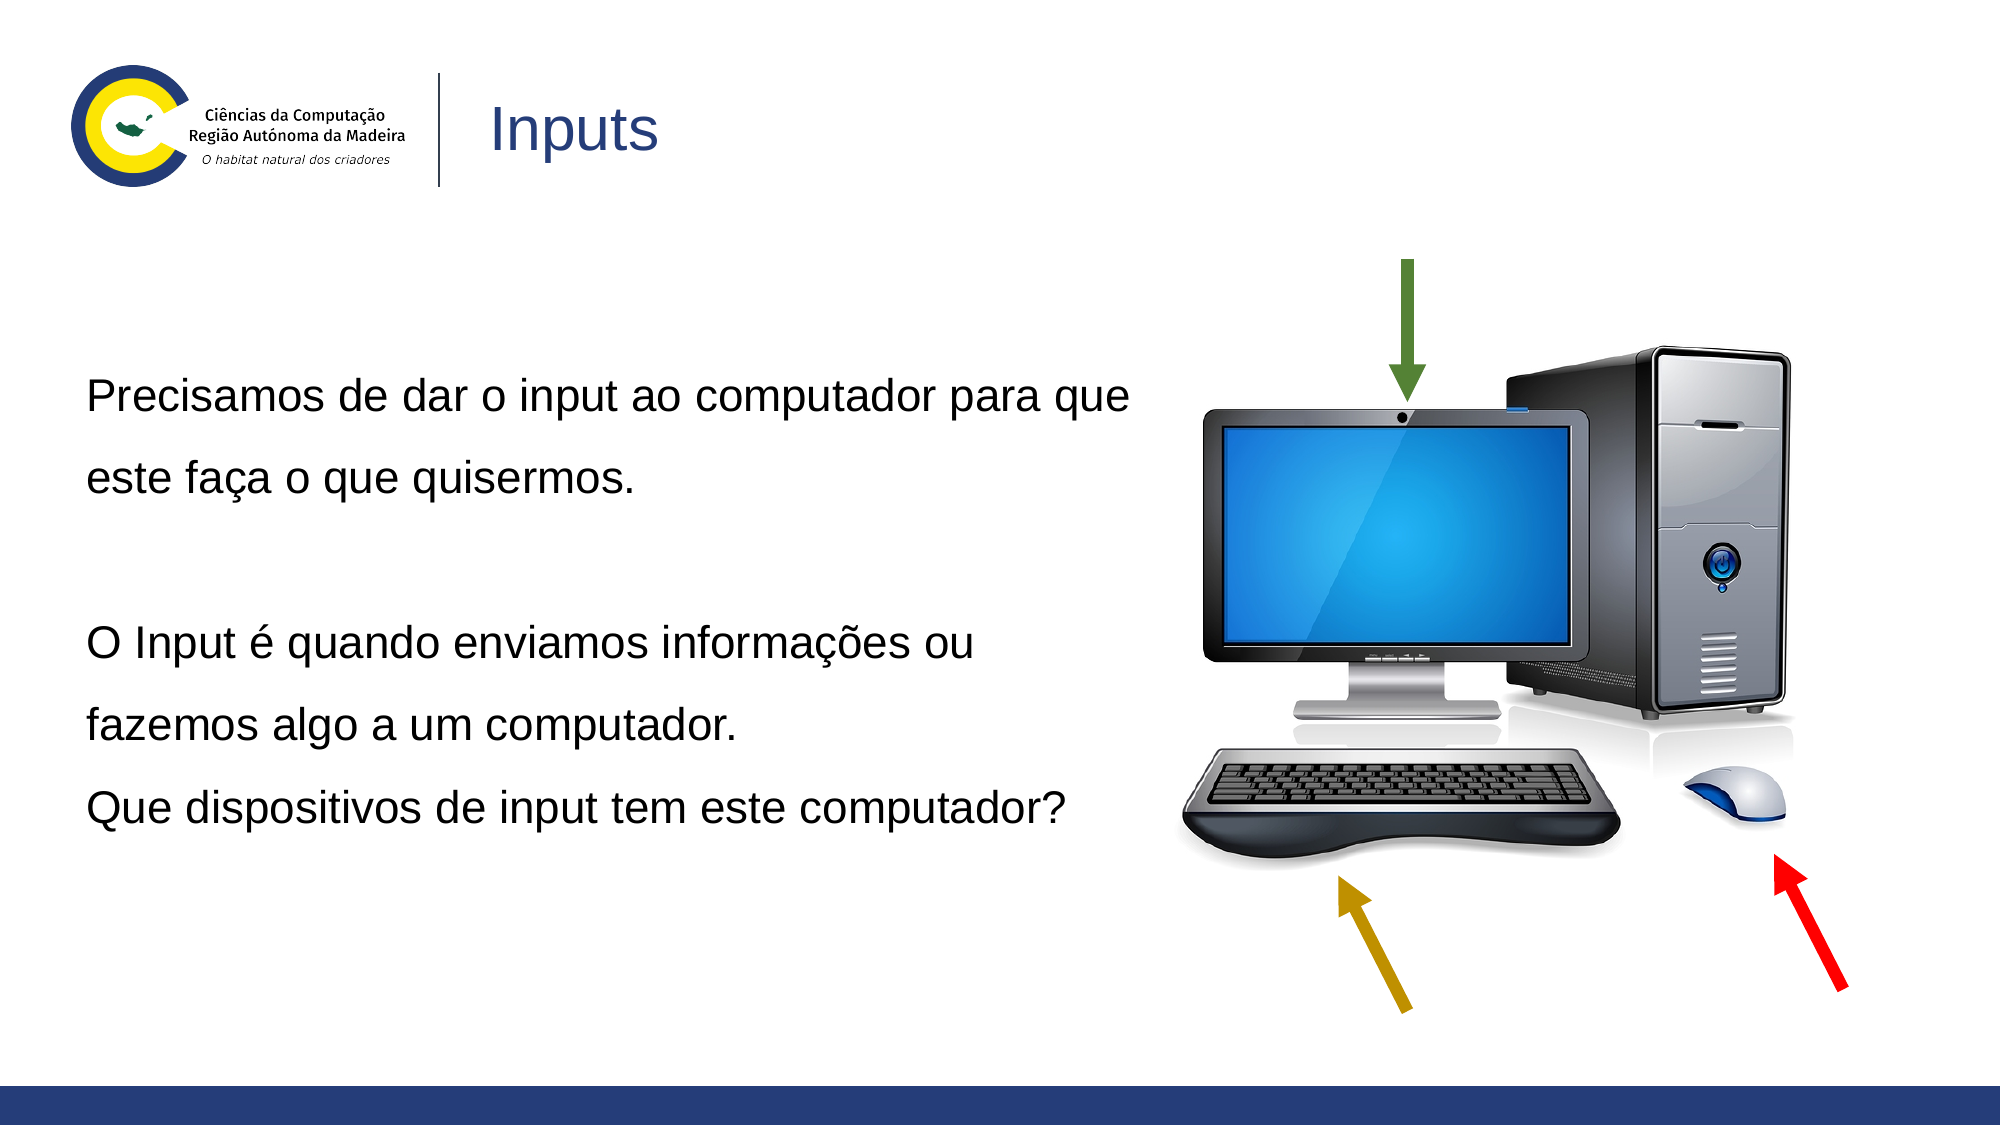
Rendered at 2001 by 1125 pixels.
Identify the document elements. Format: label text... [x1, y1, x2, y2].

text_box Precisamos de dar o input ao computador para que este faça o que quisermos. O Input é quando enviamos informações ou fazemos algo a um computador. Que dispositivos de input tem este computador? [71, 330, 1150, 840]
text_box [1170, 330, 1822, 879]
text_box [1338, 875, 1408, 1012]
text_box Inputs [474, 80, 675, 171]
text_box [0, 1085, 2000, 1125]
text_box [1773, 853, 1844, 990]
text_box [71, 65, 440, 188]
